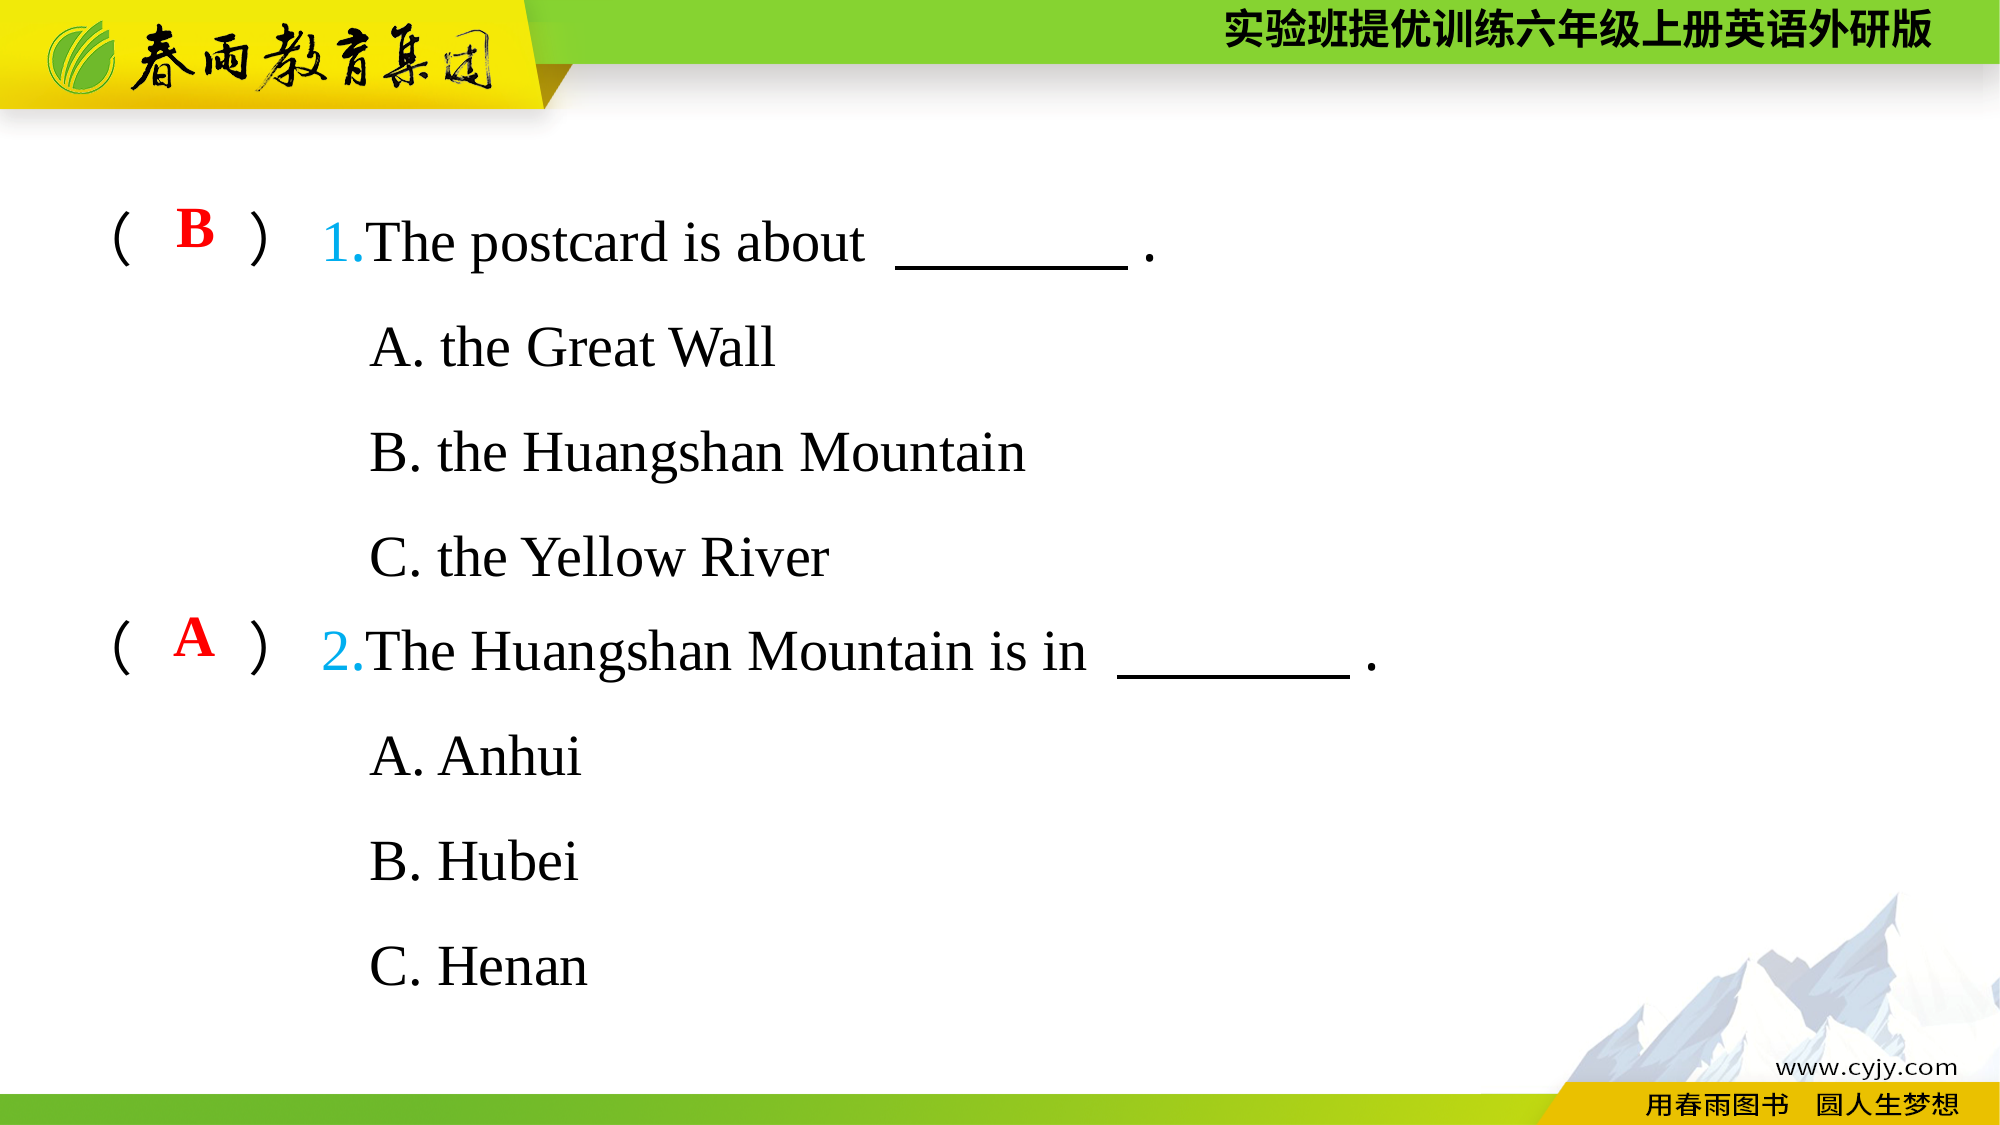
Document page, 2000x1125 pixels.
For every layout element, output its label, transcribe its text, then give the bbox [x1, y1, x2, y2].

list （ ）1.The postcard is about . A. the Great Wall B. the Huangshan Mountain C. the Yellow River [59, 160, 1944, 569]
text_box B [161, 181, 231, 267]
text_box （ ）2.The Huangshan Mountain is in . A. Anhui B. Hubei C. Henan [59, 569, 1944, 1005]
text_box A [158, 590, 231, 676]
picture [0, 0, 2000, 1125]
